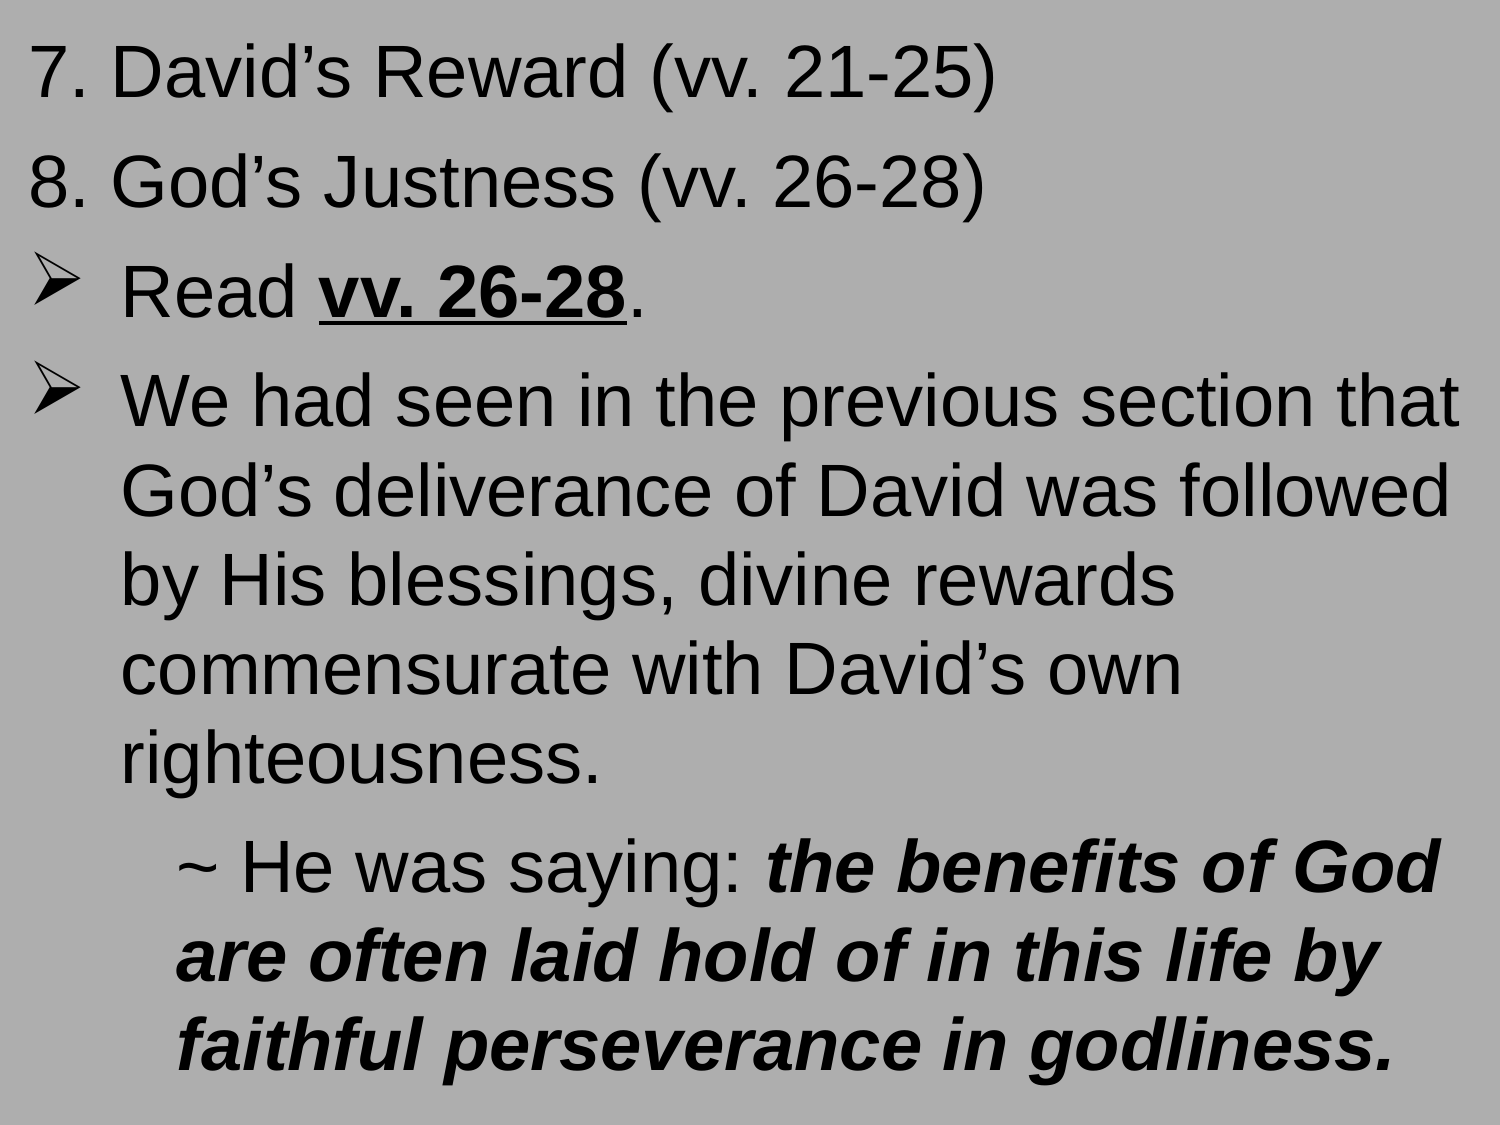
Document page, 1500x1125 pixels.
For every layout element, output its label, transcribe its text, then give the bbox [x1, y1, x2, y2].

subtitle 7. David’s Reward (vv. 21-25) 8. God’s Justness (vv. 26-28) Read vv. 26-28. We had seen in the previous section that God’s deliverance of David was followed by His blessings, divine rewards commensurate with David’s own righteousness. ~ He was saying: the benefits of God are often laid hold of in this life by faithful perseverance in godliness. [13, 16, 1489, 1108]
